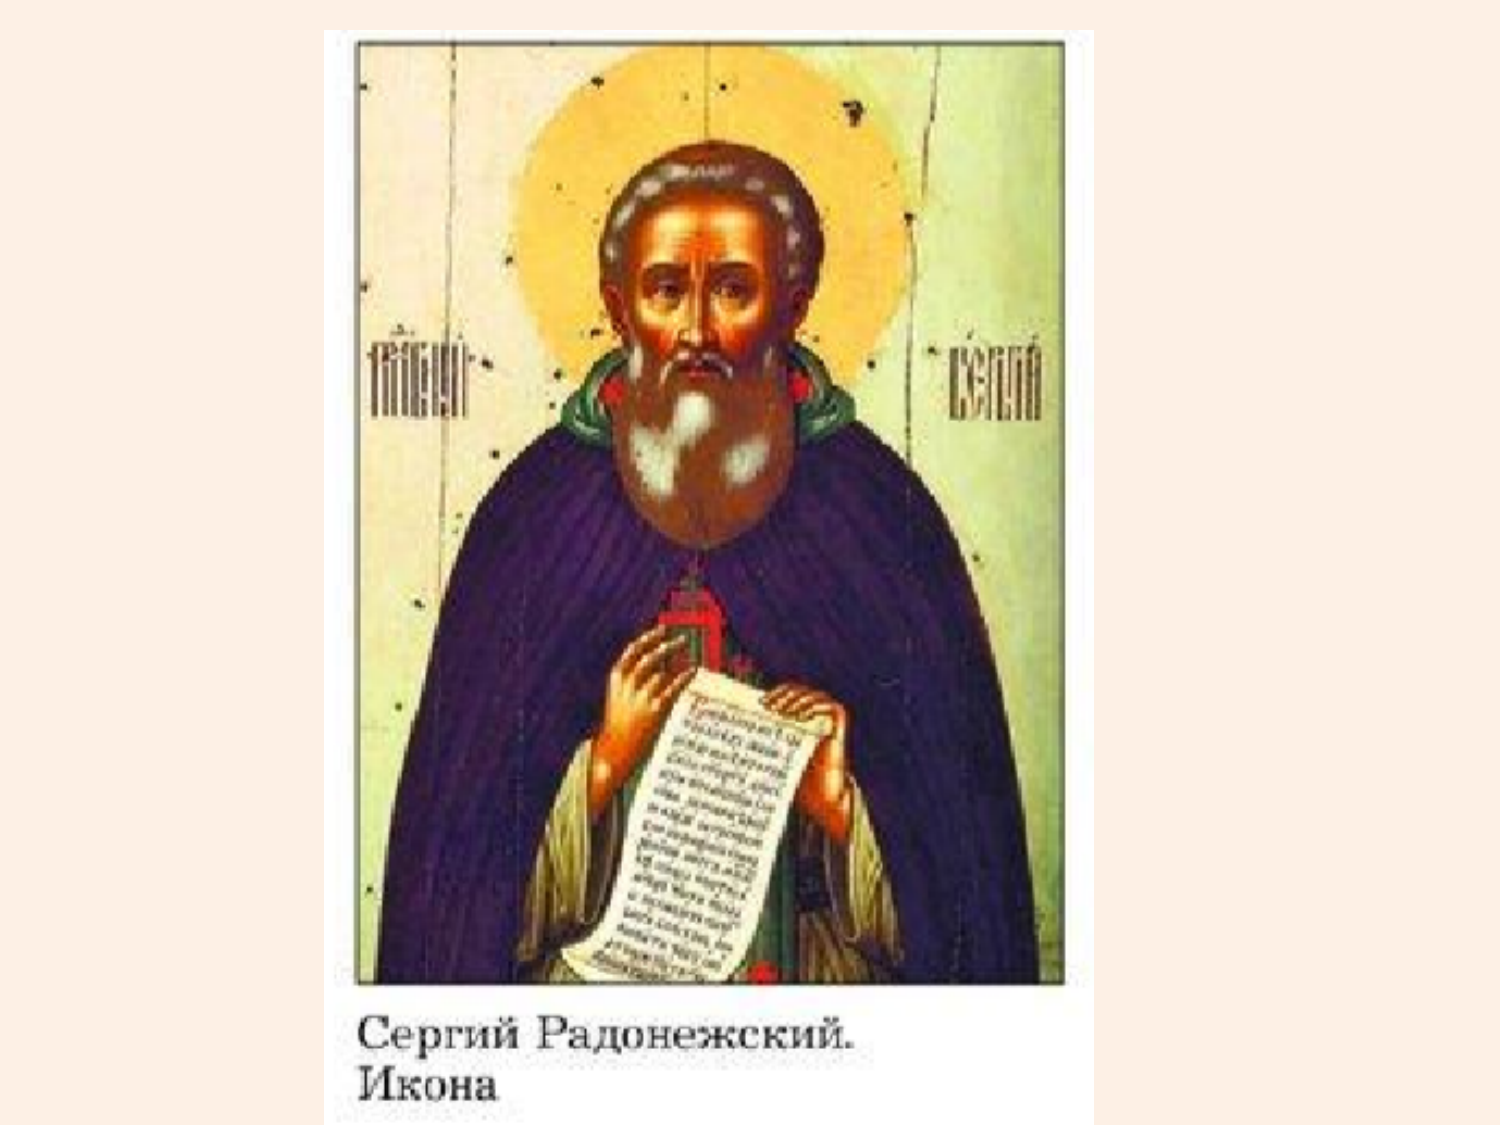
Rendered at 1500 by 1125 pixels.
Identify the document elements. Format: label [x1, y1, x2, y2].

picture [324, 30, 1094, 1125]
